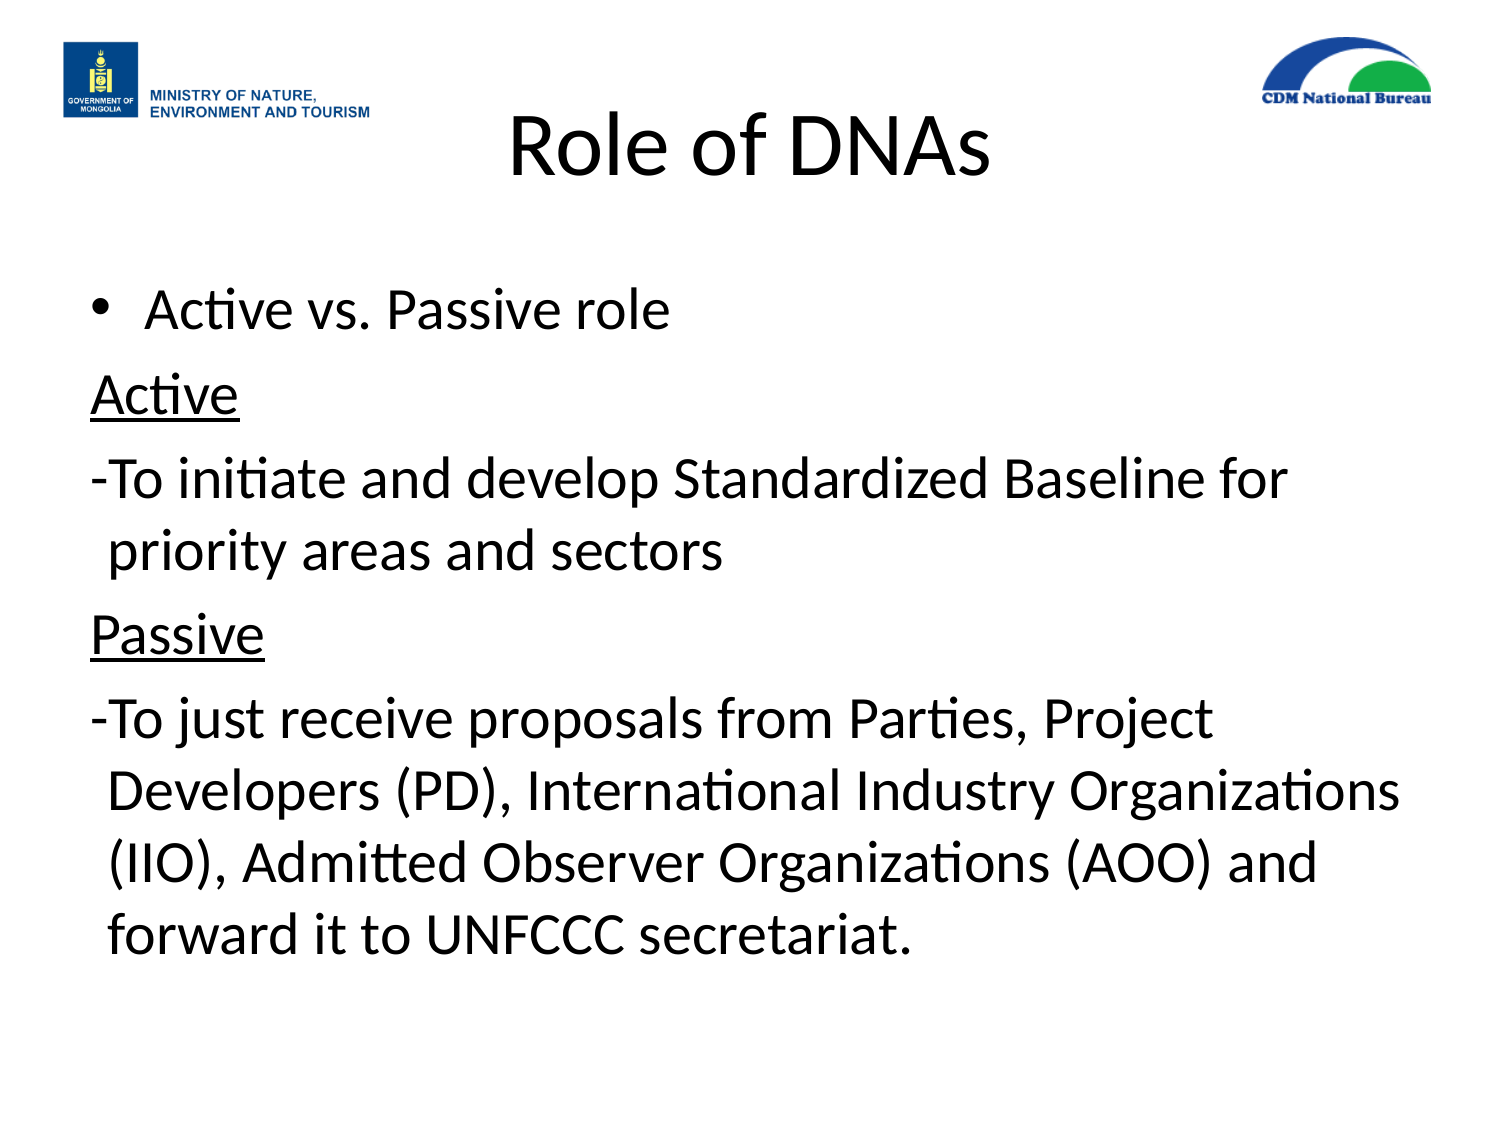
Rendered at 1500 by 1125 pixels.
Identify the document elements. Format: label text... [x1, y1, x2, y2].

picture [51, 34, 463, 138]
picture [1262, 37, 1431, 107]
list Active vs. Passive role Active -To initiate and develop Standardized Baseline for priority areas and sectors Passive -To just receive proposals from Parties, Project Developers (PD), International Industry Organizations (IIO), Admitted Observer Organizations (AOO) and forward it to UNFCCC secretariat. [74, 262, 1426, 1006]
title Role of DNAs [74, 44, 1426, 233]
